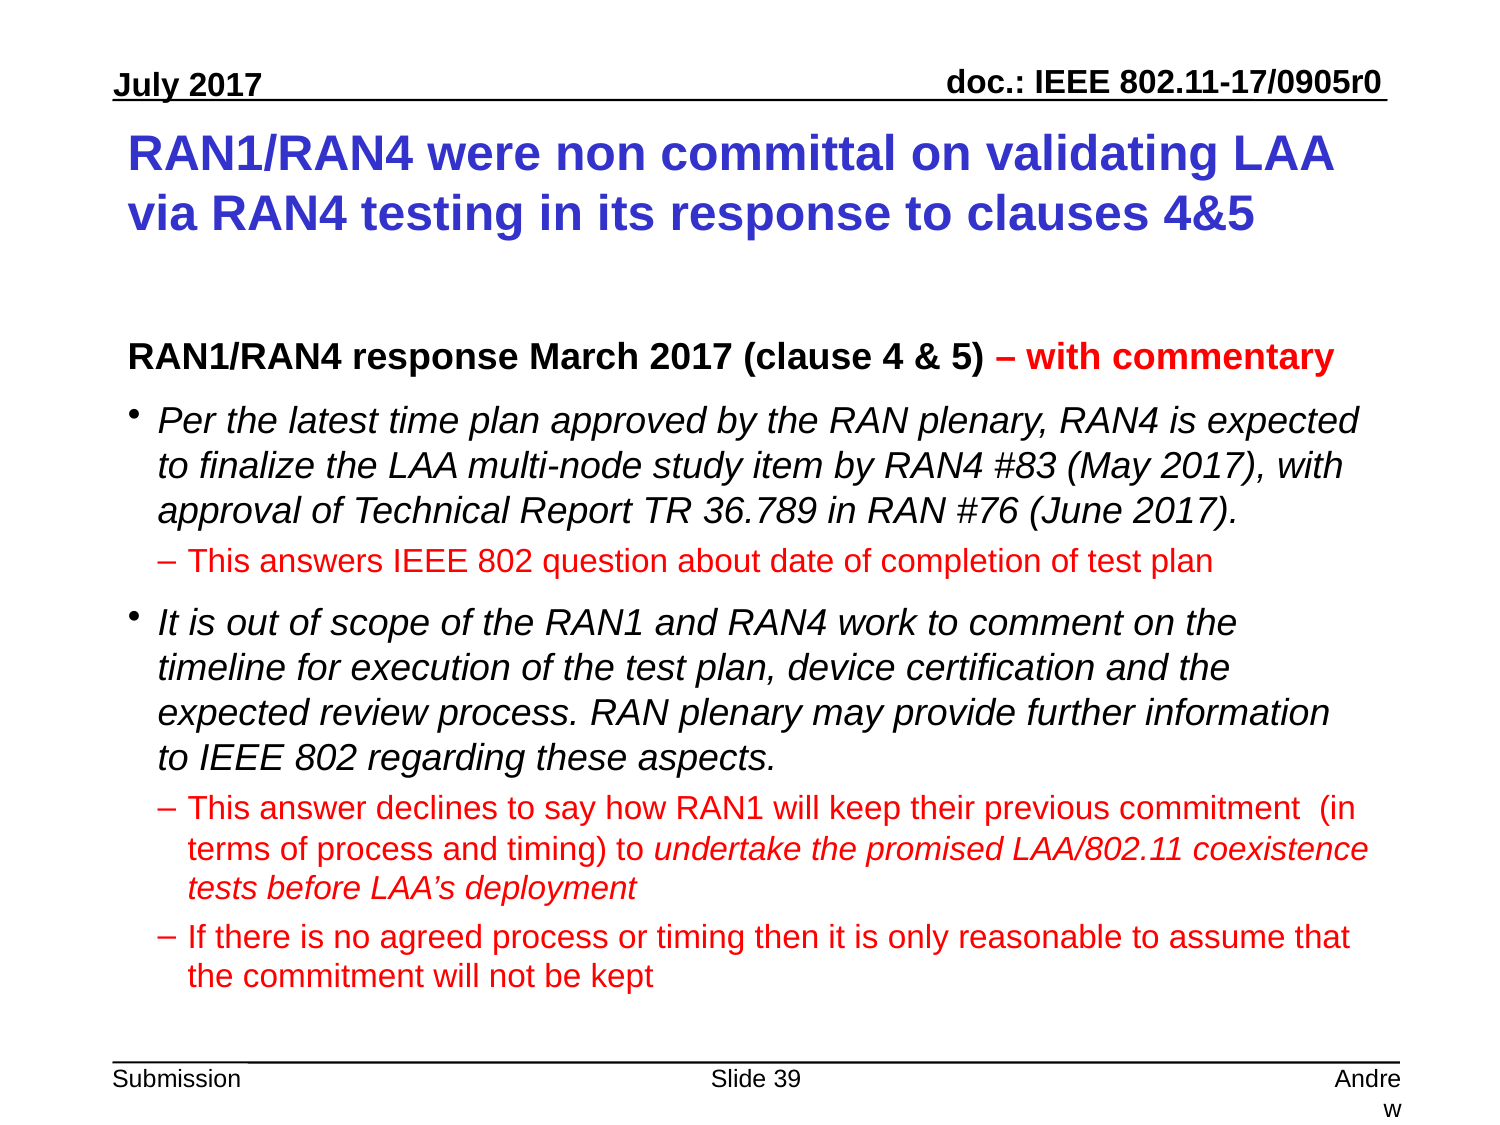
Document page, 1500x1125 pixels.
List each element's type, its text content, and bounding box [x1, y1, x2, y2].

slide_number Slide 39 [709, 1061, 803, 1093]
title RAN1/RAN4 were non committal on validating LAA via RAN4 testing in its response to clauses 4&5 [112, 112, 1388, 288]
list RAN1/RAN4 response March 2017 (clause 4 & 5) – with commentary Per the latest time plan approved by the RAN plenary, RAN4 is expected to finalize the LAA multi-node study item by RAN4 #83 (May 2017), with approval of Technical Report TR 36.789 in RAN #76 (June 2017). This answers IEEE 802 question about date of completion of test plan It is out of scope of the RAN1 and RAN4 work to comment on the timeline for execution of the test plan, device certification and the expected review process. RAN plenary may provide further information to IEEE 802 regarding these aspects. This answer declines to say how RAN1 will keep their previous commitment (in terms of process and timing) to undertake the promised LAA/802.11 coexistence tests before LAA’s deployment If there is no agreed process or timing then it is only reasonable to assume that the commitment will not be kept [112, 324, 1388, 1000]
footer Andrew Myles, Cisco [1320, 1061, 1402, 1093]
